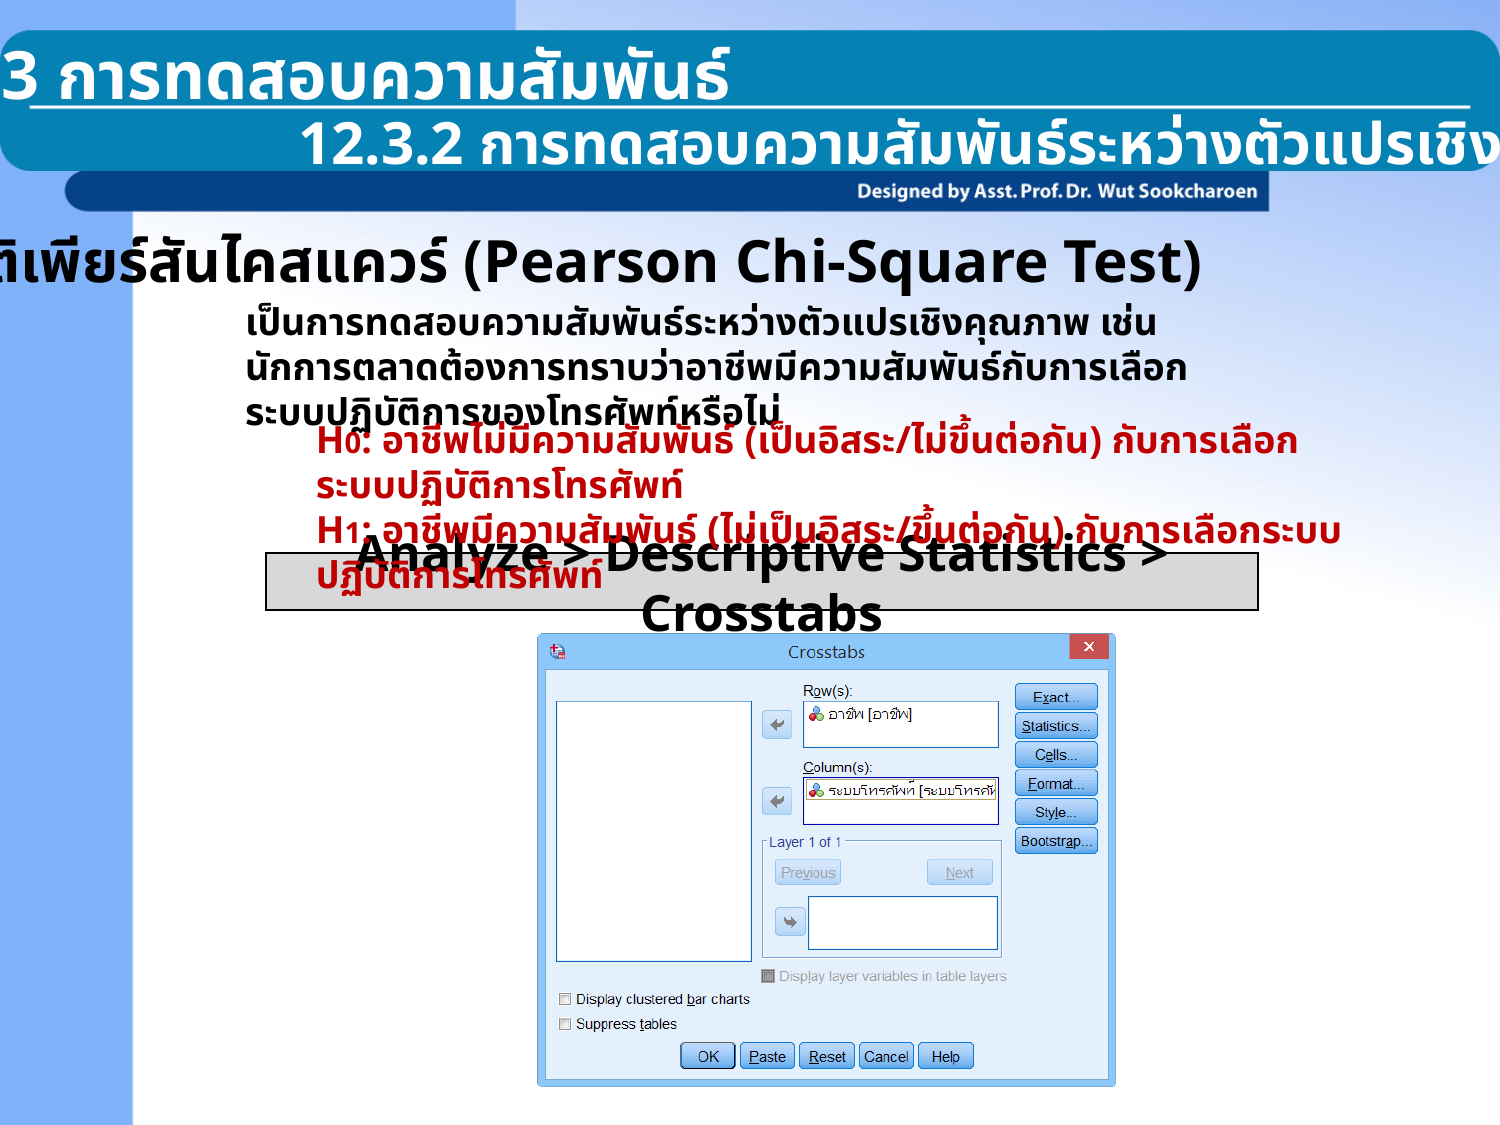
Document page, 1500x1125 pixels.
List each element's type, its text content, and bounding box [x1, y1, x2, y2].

text_box H0: อาชีพไม่มีความสัมพันธ์ (เป็นอิสระ/ไม่ขึ้นต่อกัน) กับการเลือกระบบปฏิบัติการโทรศัพท์ H1: อาชีพมีความสัมพันธ์ (ไม่เป็นอิสระ/ขึ้นต่อกัน) กับการเลือกระบบปฏิบัติการโทรศัพท์ [301, 408, 1388, 604]
picture [0, 149, 1500, 1125]
text_box 12.3.2 การทดสอบความสัมพันธ์ระหว่างตัวแปรเชิงคุณภาพ [283, 98, 1500, 184]
text_box 12.3 การทดสอบความสัมพันธ์ [0, 25, 746, 121]
text_box สถิติเพียร์สันไคสแควร์ (Pearson Chi-Square Test) [0, 216, 1217, 302]
picture [0, 0, 1500, 53]
text_box เป็นการทดสอบความสัมพันธ์ระหว่างตัวแปรเชิงคุณภาพ เช่น นักการตลาดต้องการทราบว่าอาชีพมีความสัมพันธ์กับการเลือกระบบปฏิบัติการของโทรศัพท์หรือไม่ [230, 290, 1235, 441]
text_box Analyze > Descriptive Statistics > Crosstabs [265, 552, 1258, 610]
